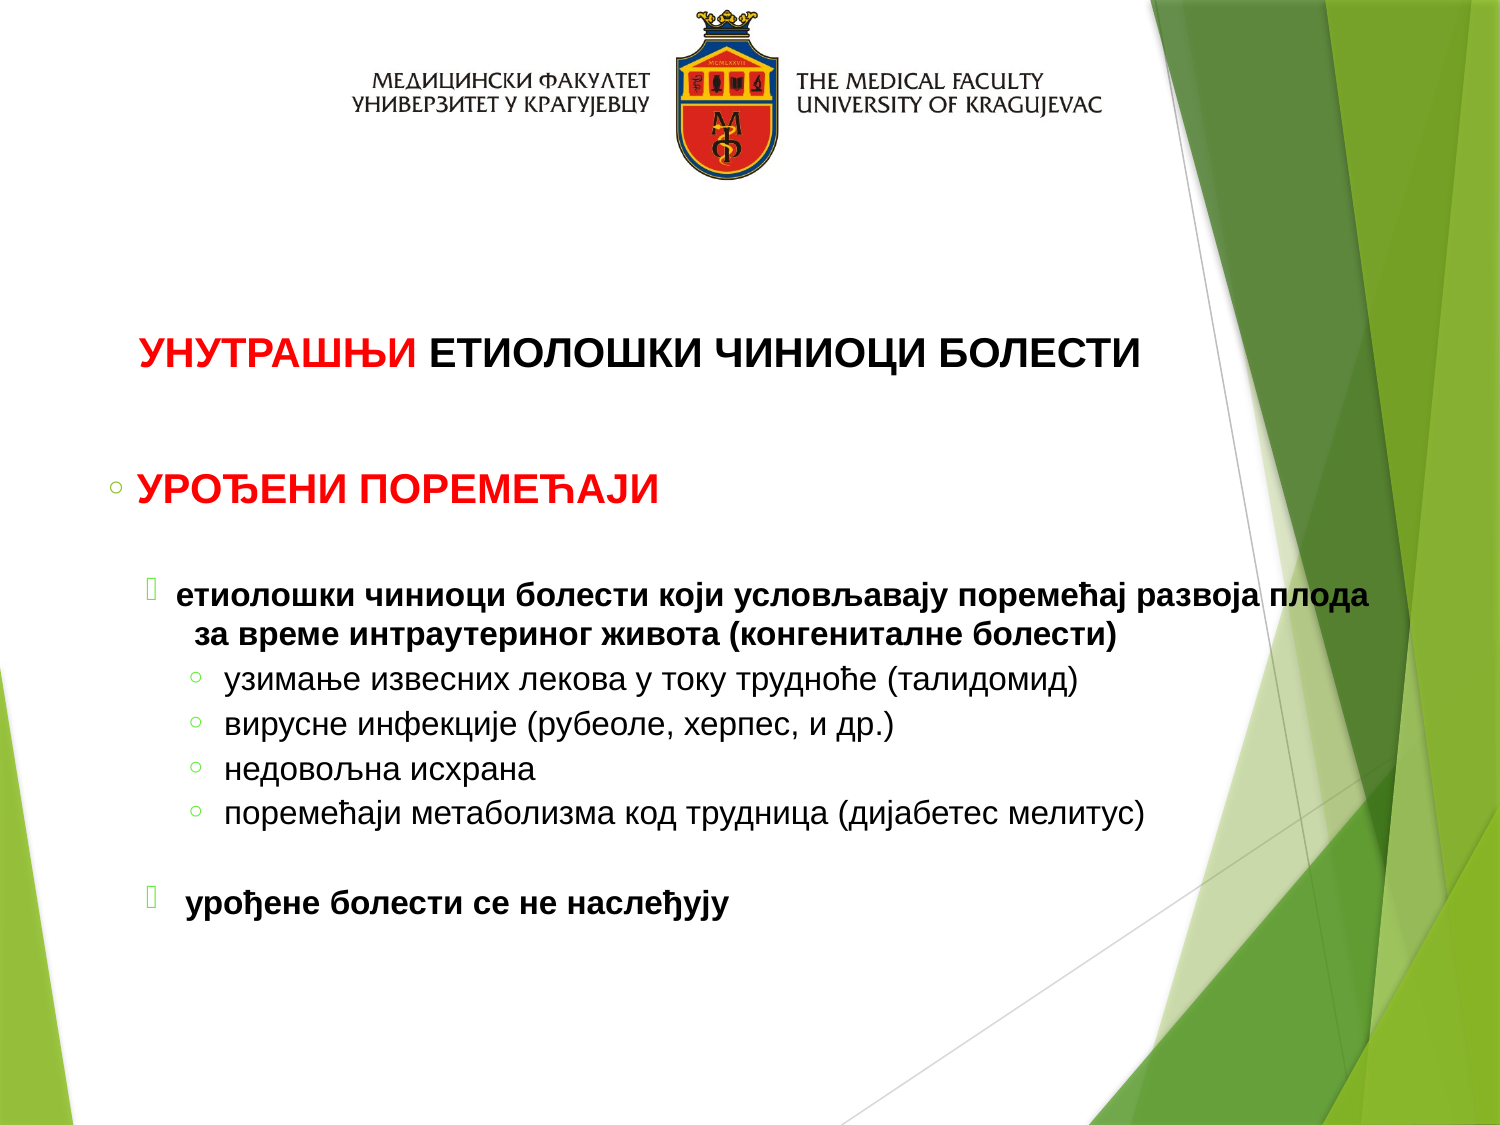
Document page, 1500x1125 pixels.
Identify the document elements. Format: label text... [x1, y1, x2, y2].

text_box УНУТРАШЊИ ЕТИОЛОШКИ ЧИНИОЦИ БОЛЕСТИ УРОЂЕНИ ПОРЕМЕЋАЈИ етиолошки чиниоци болести који условљавају поремећај развоја плода за време интраутериног живота (конгениталне болести) узимање извесних лекова у току трудноће (талидомид) вирусне инфекције (рубеоле, херпес, и др.) недовољна исхрана поремећаји метаболизма код трудница (дијабетес мелитус) урођене болести се не наслеђују [32, 290, 1497, 1053]
picture [328, 0, 1125, 191]
